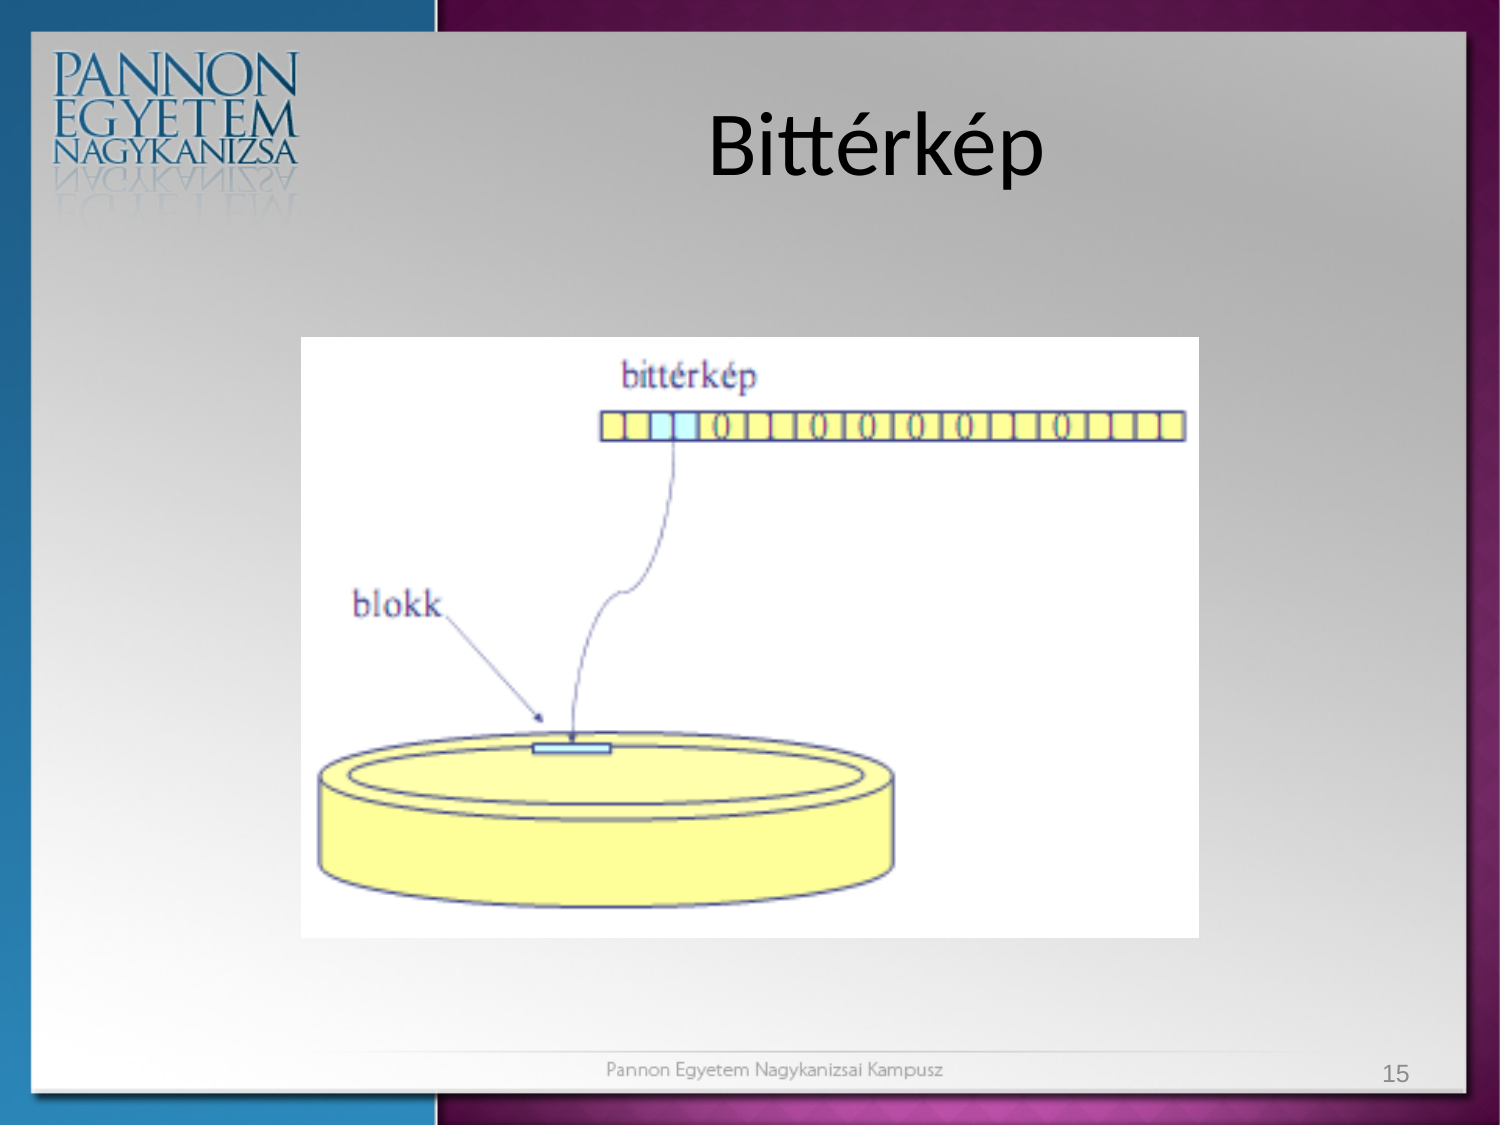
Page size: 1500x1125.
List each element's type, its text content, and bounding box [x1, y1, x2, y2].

picture [0, 0, 1500, 1125]
slide_number 15 [1074, 1042, 1425, 1103]
title Bittérkép [328, 45, 1425, 233]
